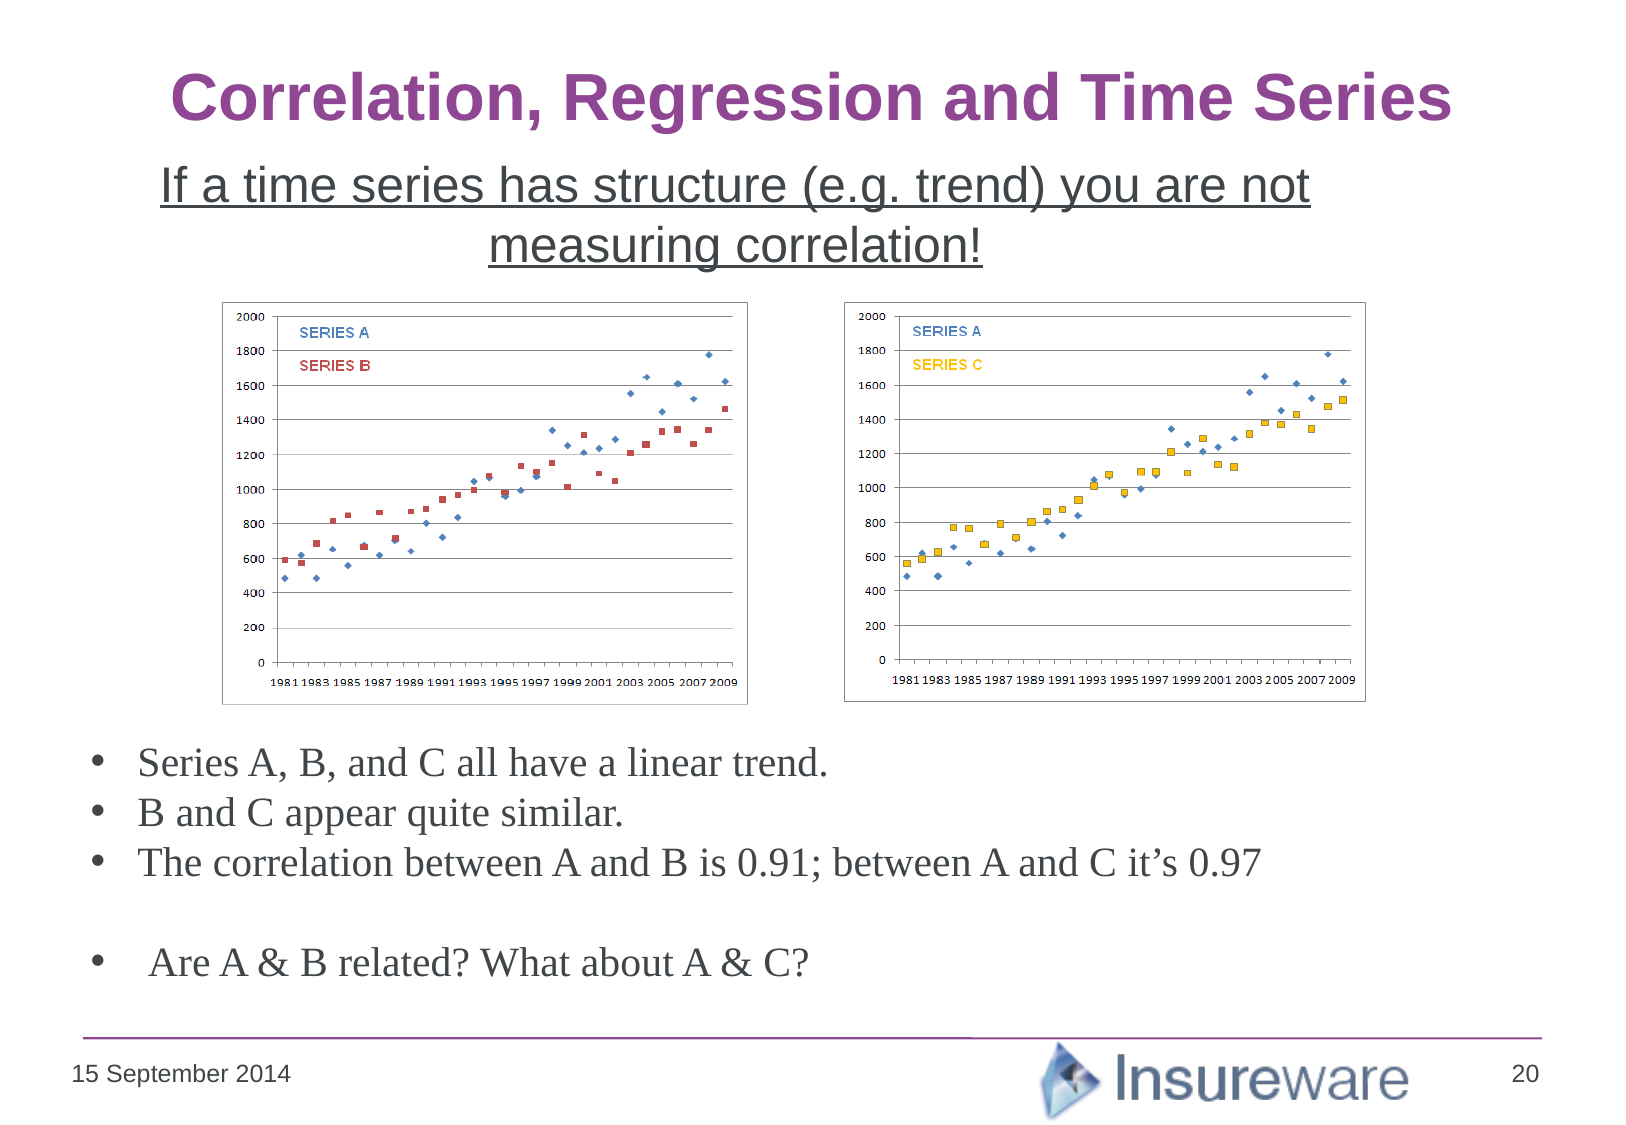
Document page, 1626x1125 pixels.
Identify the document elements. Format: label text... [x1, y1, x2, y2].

picture [1036, 1039, 1416, 1125]
picture [842, 301, 1368, 703]
title Correlation, Regression and Time Series [75, 0, 1550, 188]
text_box Series A, B, and C all have a linear trend. B and C appear quite similar. The correlation between A and B is 0.91; between A and C it’s 0.97 Are A & B related? What about A & C? [75, 727, 1600, 993]
picture [221, 301, 750, 705]
slide_number 20 [1439, 1050, 1555, 1106]
text_box If a time series has structure (e.g. trend) you are not measuring correlation! [103, 145, 1368, 280]
